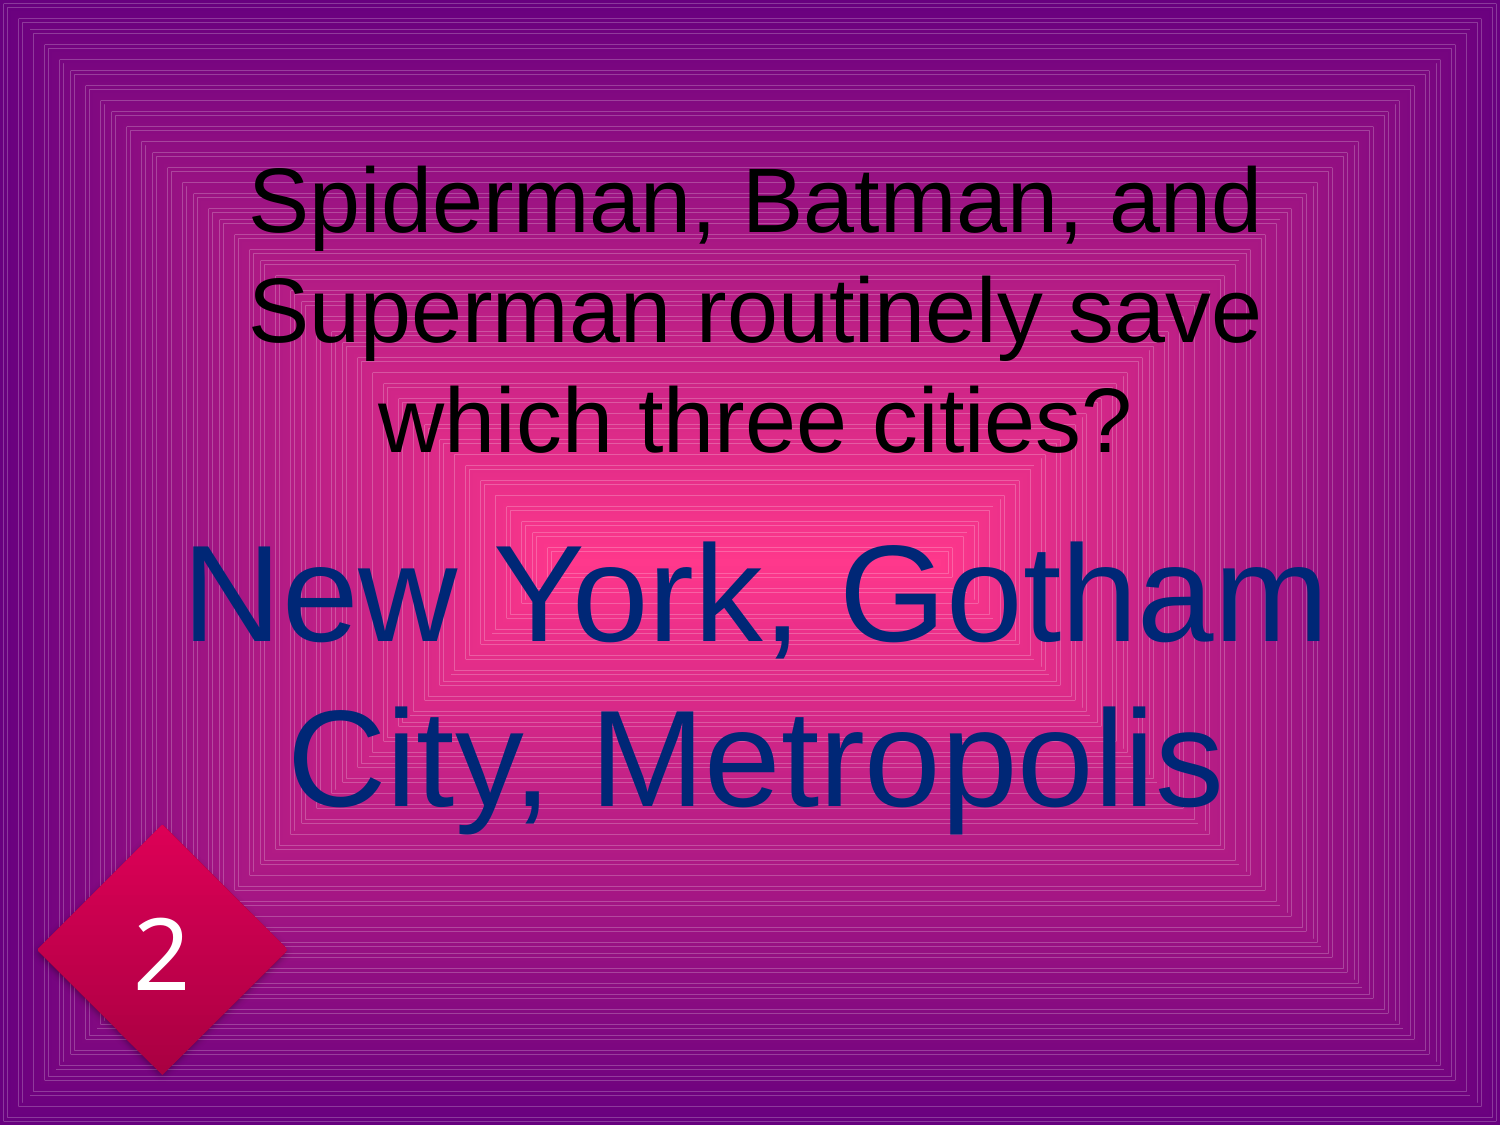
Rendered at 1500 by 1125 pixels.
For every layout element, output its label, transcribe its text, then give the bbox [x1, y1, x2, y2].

text_box New York, Gotham City, Metropolis [112, 500, 1400, 838]
title Spiderman, Batman, and Superman routinely save which three cities? [112, 137, 1401, 476]
text_box 2 [37, 838, 288, 1075]
